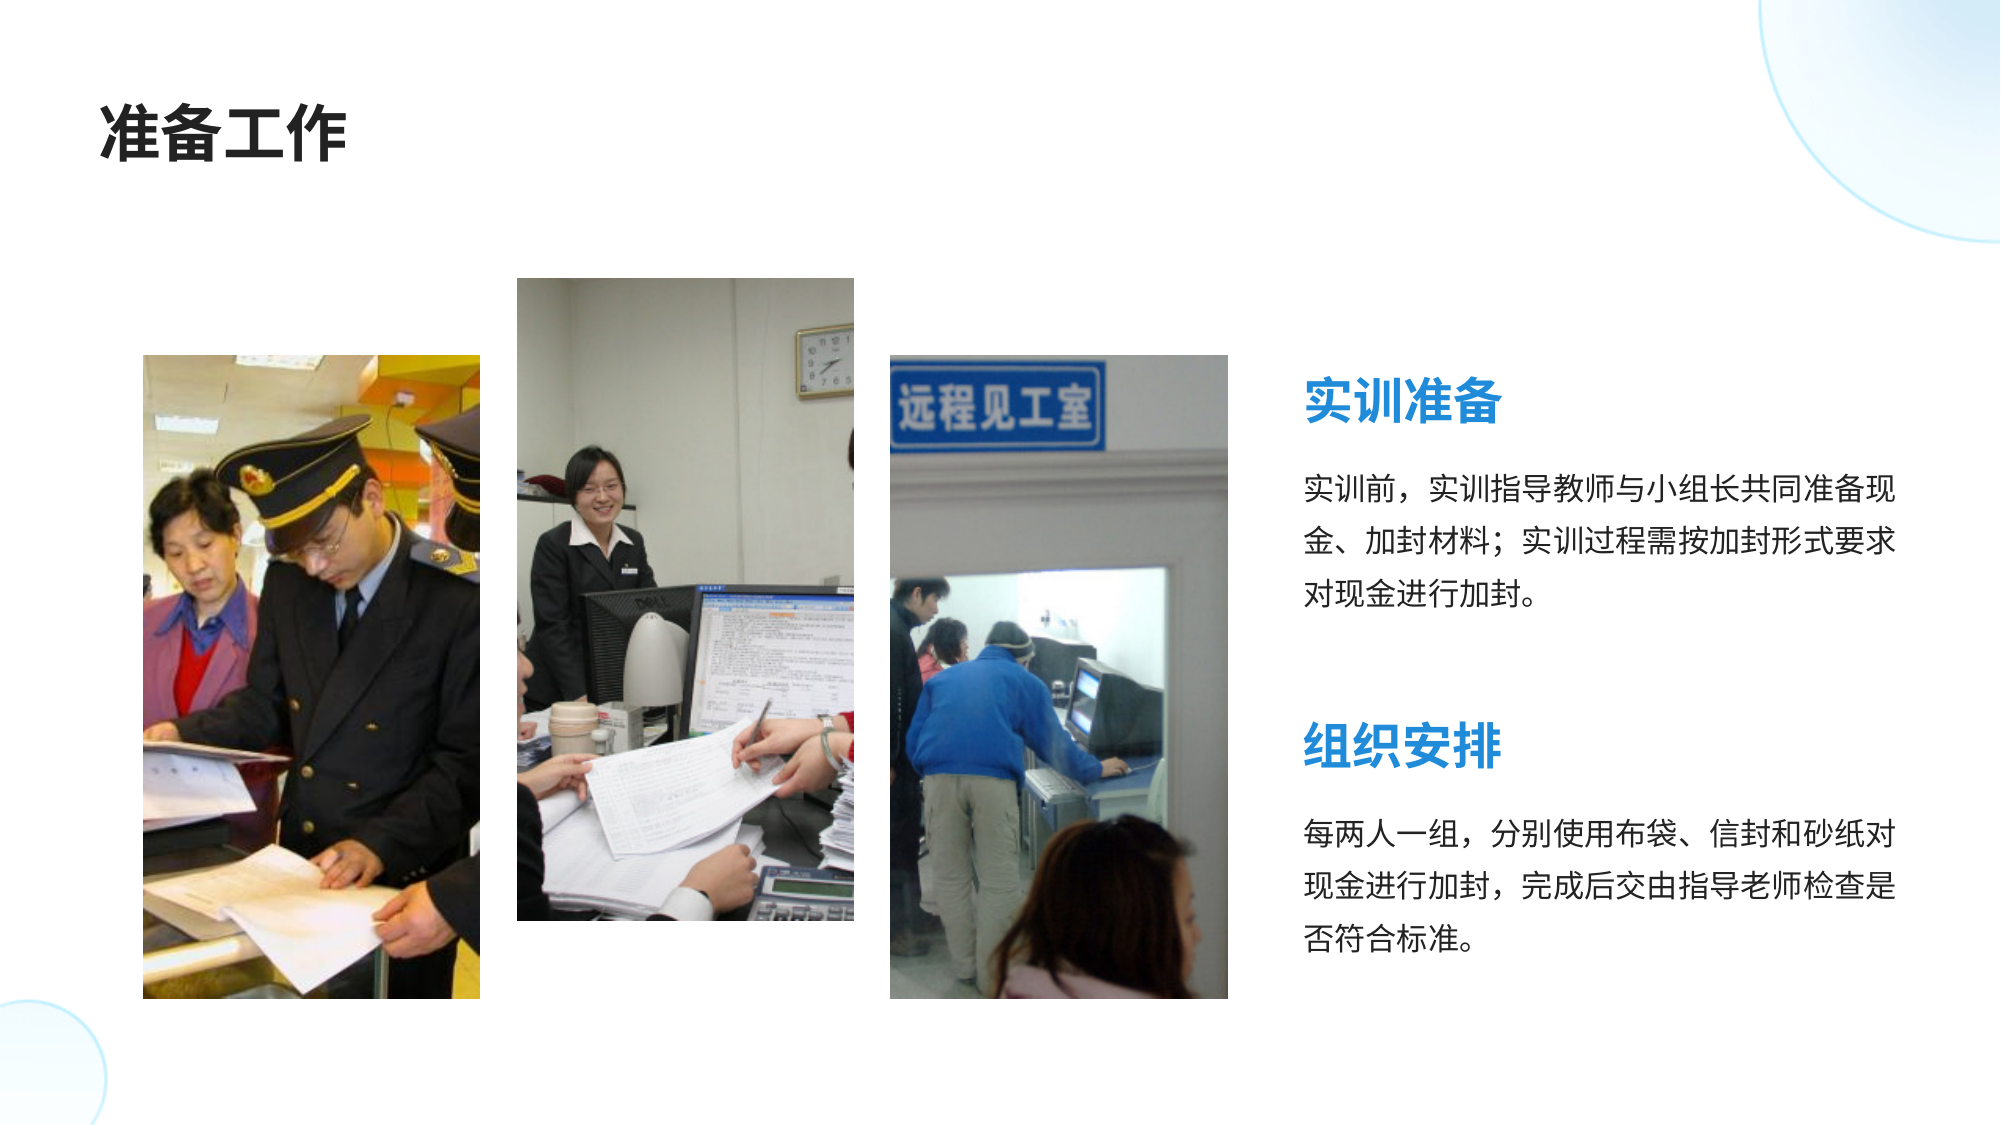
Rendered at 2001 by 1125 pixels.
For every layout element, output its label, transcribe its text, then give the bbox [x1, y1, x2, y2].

text_box 实训准备 [1288, 342, 1880, 437]
text_box 实训前，实训指导教师与小组长共同准备现金、加封材料；实训过程需按加封形式要求对现金进行加封。 [1288, 446, 1918, 688]
text_box 组织安排 [1287, 676, 1880, 782]
text_box 准备工作 [78, 43, 1922, 189]
picture [0, 0, 2001, 1125]
text_box 每两人一组，分别使用布袋、信封和砂纸对现金进行加封，完成后交由指导老师检查是否符合标准。 [1288, 791, 1918, 1030]
